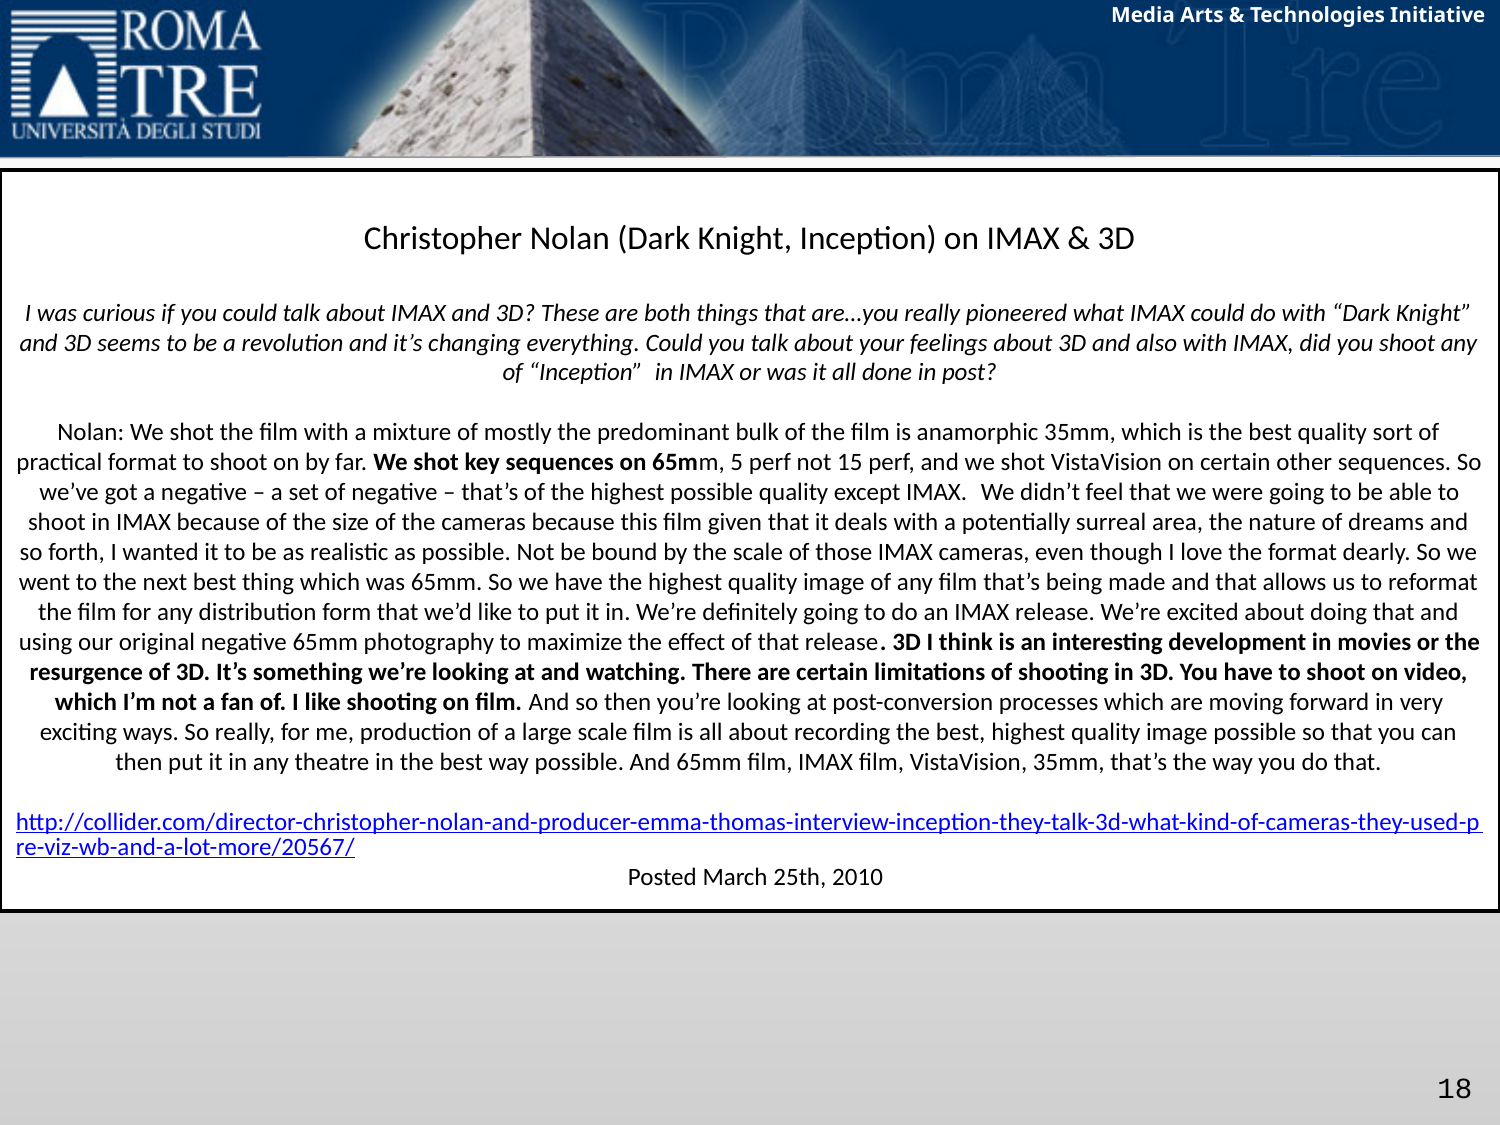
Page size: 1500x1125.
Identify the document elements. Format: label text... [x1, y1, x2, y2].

picture [0, 0, 1500, 156]
title Christopher Nolan (Dark Knight, Inception) on IMAX & 3D I was curious if you could talk about IMAX and 3D? These are both things that are…you really pioneered what IMAX could do with “Dark Knight” and 3D seems to be a revolution and it’s changing everything. Could you talk about your feelings about 3D and also with IMAX, did you shoot any of “Inception” in IMAX or was it all done in post? Nolan: We shot the film with a mixture of mostly the predominant bulk of the film is anamorphic 35mm, which is the best quality sort of practical format to shoot on by far. We shot key sequences on 65mm, 5 perf not 15 perf, and we shot VistaVision on certain other sequences. So we’ve got a negative – a set of negative – that’s of the highest possible quality except IMAX. We didn’t feel that we were going to be able to shoot in IMAX because of the size of the cameras because this film given that it deals with a potentially surreal area, the nature of dreams and so forth, I wanted it to be as realistic as possible. Not be bound by the scale of those IMAX cameras, even though I love the format dearly. So we went to the next best thing which was 65mm. So we have the highest quality image of any film that’s being made and that allows us to reformat the film for any distribution form that we’d like to put it in. We’re definitely going to do an IMAX release. We’re excited about doing that and using our original negative 65mm photography to maximize the effect of that release. 3D I think is an interesting development in movies or the resurgence of 3D. It’s something we’re looking at and watching. There are certain limitations of shooting in 3D. You have to shoot on video, which I’m not a fan of. I like shooting on film. And so then you’re looking at post-conversion processes which are moving forward in very exciting ways. So really, for me, production of a large scale film is all about recording the best, highest quality image possible so that you can then put it in any theatre in the best way possible. And 65mm film, IMAX film, VistaVision, 35mm, that’s the way you do that. http://collider.com/director-christopher-nolan-and-producer-emma-thomas-interview-inception-they-talk-3d-what-kind-of-cameras-they-used-pre-viz-wb-and-a-lot-more/20567/ Posted March 25th, 2010 [0, 168, 1500, 913]
